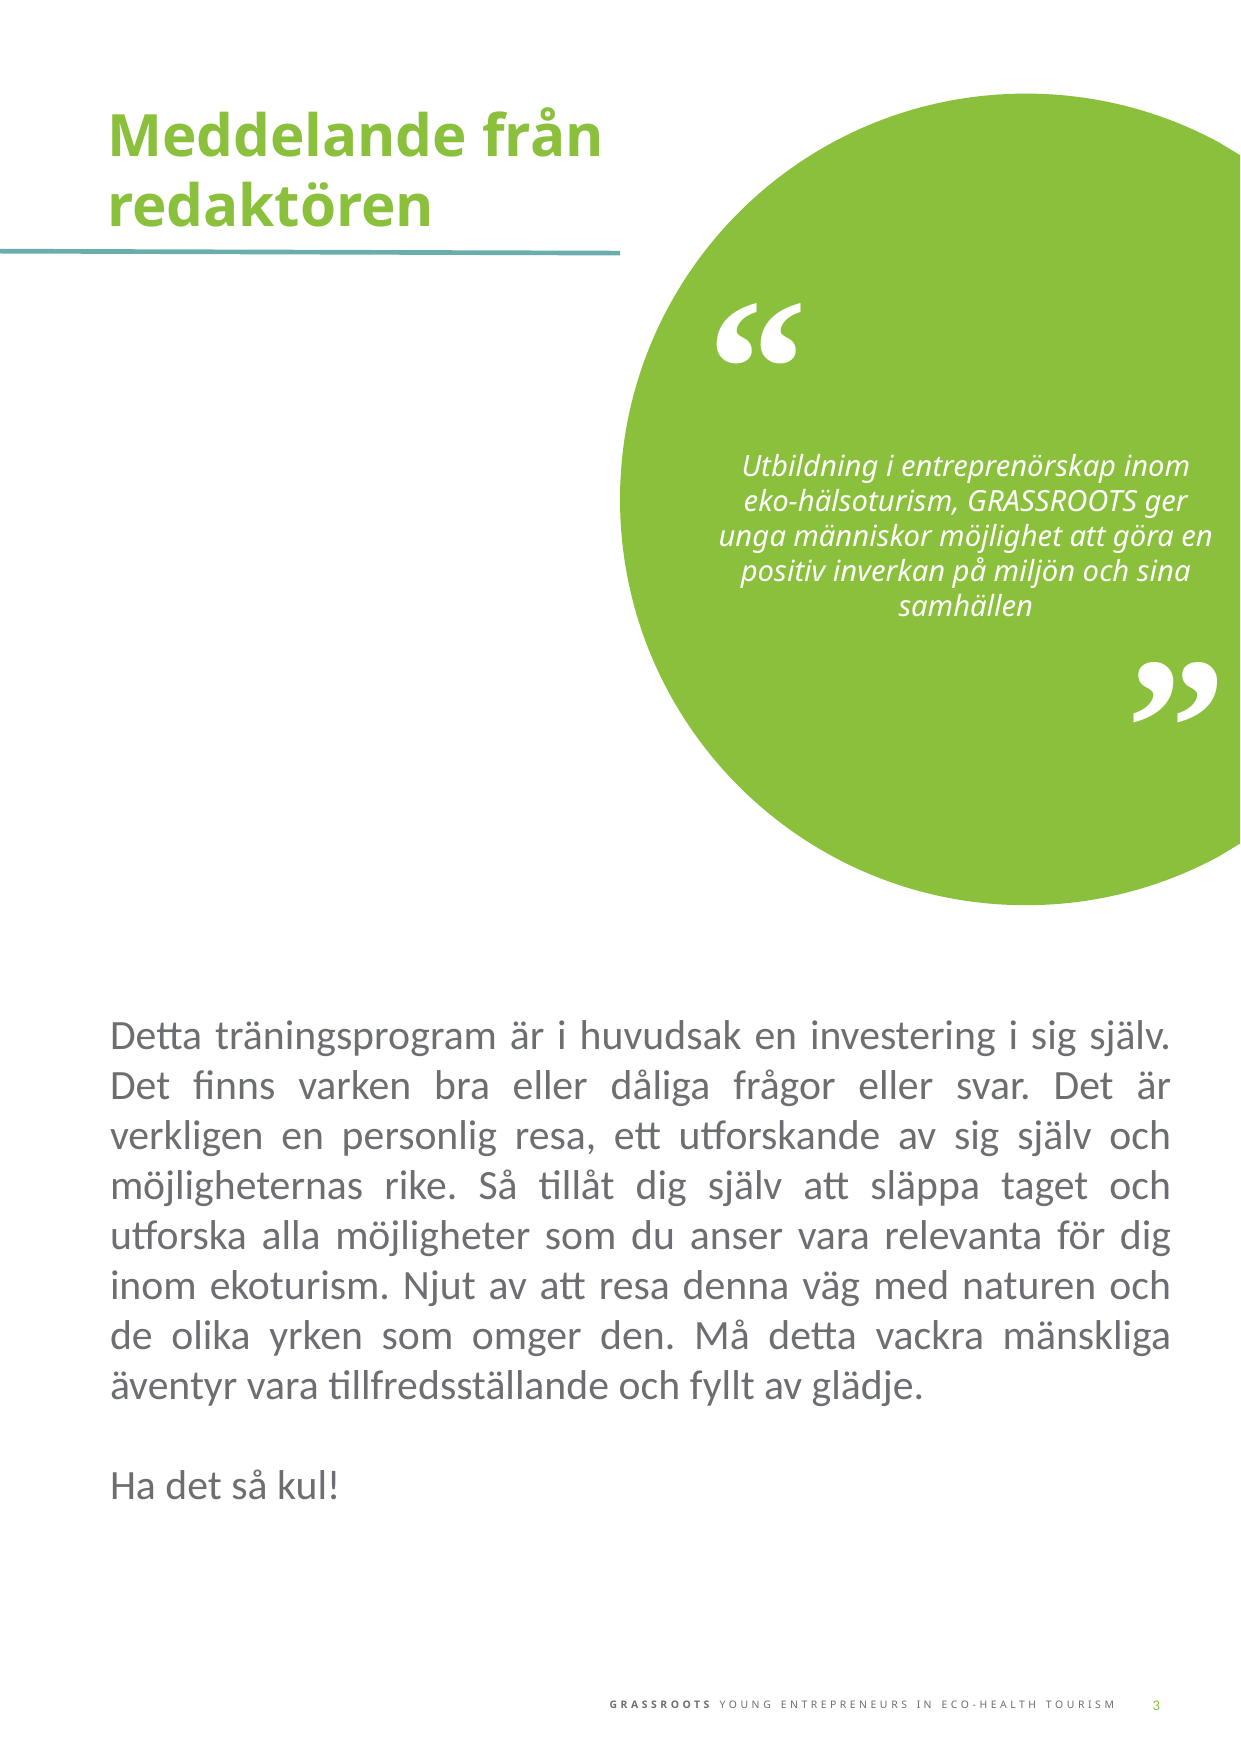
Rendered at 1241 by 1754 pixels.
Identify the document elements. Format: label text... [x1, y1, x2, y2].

list Utbildning i entreprenörskap inom eko-hälsoturism, GRASSROOTS ger unga människor möjlighet att göra en positiv inverkan på miljön och sina samhällen [698, 252, 1234, 817]
slide_number 3 [1125, 1666, 1187, 1743]
list Detta träningsprogram är i huvudsak en investering i sig själv. Det finns varken bra eller dåliga frågor eller svar. Det är verkligen en personlig resa, ett utforskande av sig själv och möjligheternas rike. Så tillåt dig själv att släppa taget och utforska alla möjligheter som du anser vara relevanta för dig inom ekoturism. Njut av att resa denna väg med naturen och de olika yrken som omger den. Må detta vackra mänskliga äventyr vara tillfredsställande och fyllt av glädje. Ha det så kul! [94, 999, 1187, 1565]
list Meddelande från redaktören [92, 90, 692, 200]
list ” [1234, 587, 1241, 761]
list “ [692, 229, 1021, 383]
